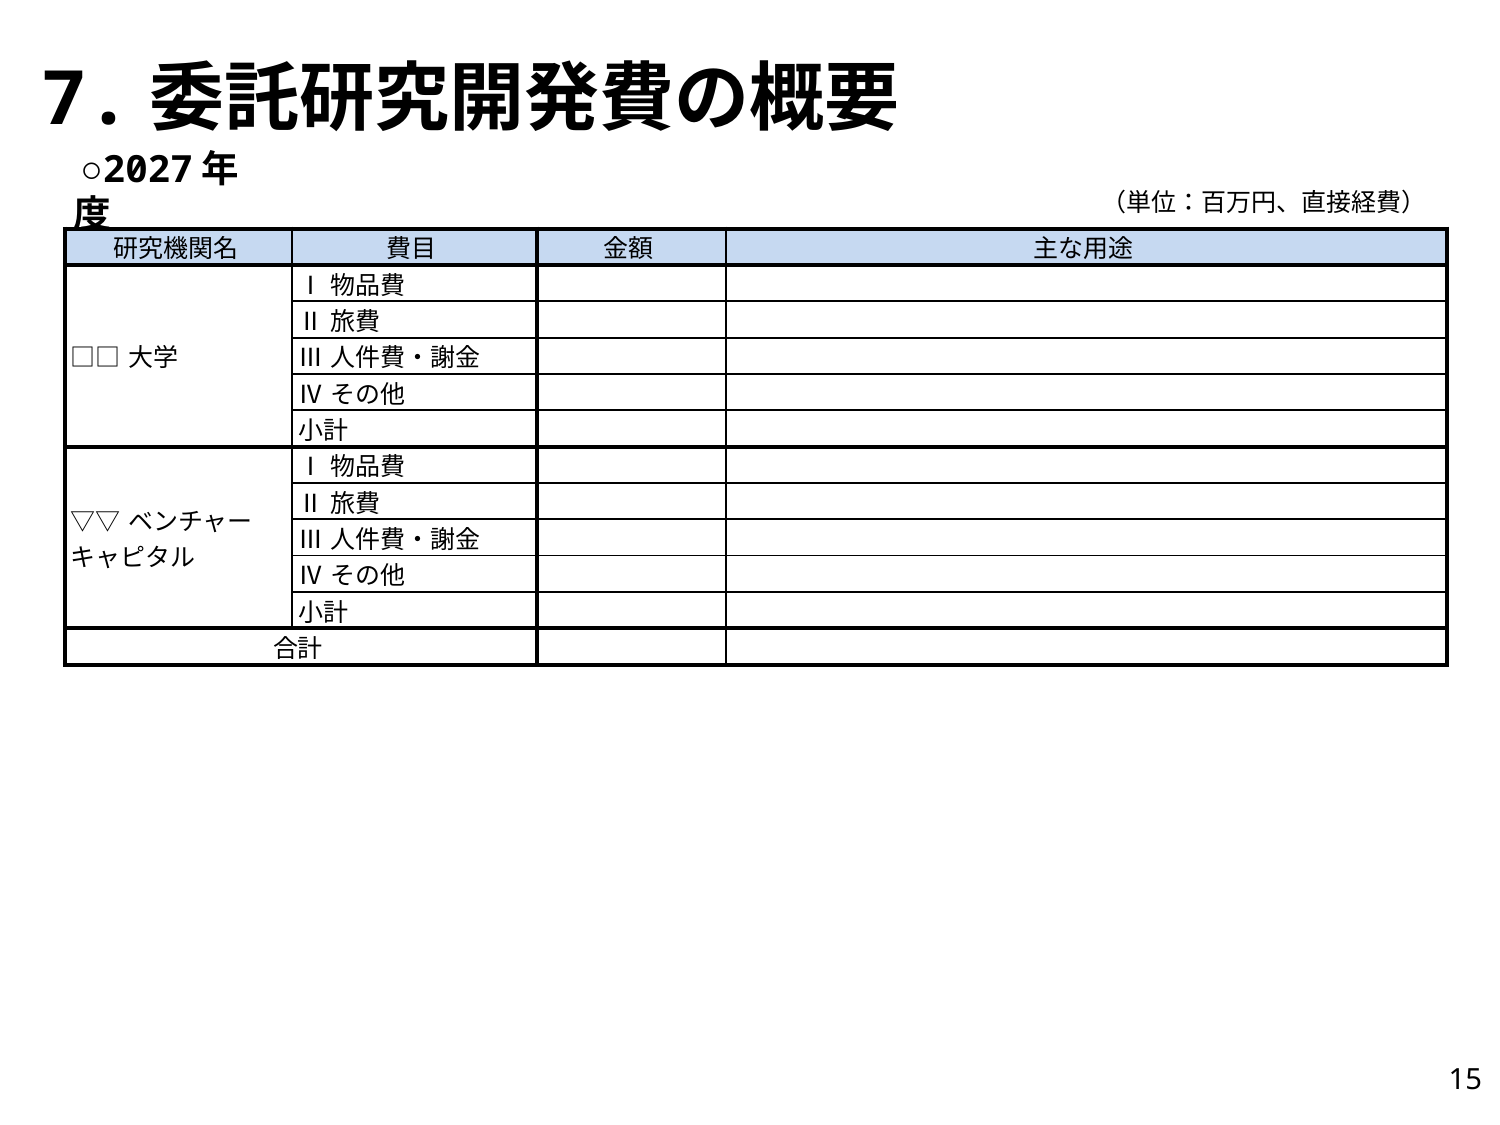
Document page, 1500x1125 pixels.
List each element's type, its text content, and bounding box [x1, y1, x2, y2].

table_cell [727, 411, 1445, 445]
table_cell [727, 302, 1445, 337]
text_box （単位：百万円、直接経費） [1080, 178, 1447, 224]
table_cell [727, 449, 1445, 482]
table_cell [727, 630, 1445, 663]
table_header 費目 [293, 231, 535, 263]
table_cell [539, 411, 725, 445]
table_cell [727, 593, 1445, 626]
table_cell Ⅱ旅費 [293, 302, 535, 337]
table_cell 小計 [293, 593, 535, 626]
table_cell [727, 375, 1445, 409]
title 7.委託研究開発費の概要 [35, 11, 1465, 178]
table_cell □□大学 [67, 267, 291, 445]
table_cell Ⅳその他 [293, 375, 535, 409]
table_cell [727, 520, 1445, 555]
table_cell [539, 375, 725, 409]
table_cell Ⅳその他 [293, 556, 535, 591]
table_cell [727, 556, 1445, 591]
table_header 主な用途 [727, 231, 1445, 263]
text_box ○2027年度 [58, 159, 285, 220]
table_cell [539, 520, 725, 555]
table_cell [539, 449, 725, 482]
table_cell [727, 484, 1445, 518]
table_cell 小計 [293, 411, 535, 445]
table_cell [539, 484, 725, 518]
table_header 研究機関名 [67, 231, 291, 263]
table_cell Ⅰ物品費 [293, 267, 535, 300]
table_cell 合計 [67, 630, 535, 663]
table_cell [539, 339, 725, 373]
table_cell [539, 556, 725, 591]
table_cell ▽▽ベンチャーキャピタル [67, 449, 291, 626]
slide_number 15 [1346, 1051, 1489, 1111]
table_cell Ⅲ人件費・謝金 [293, 520, 535, 555]
table_cell [727, 339, 1445, 373]
table_cell [539, 267, 725, 300]
table_cell Ⅰ物品費 [293, 449, 535, 482]
table_cell [539, 593, 725, 626]
table_cell Ⅲ人件費・謝金 [293, 339, 535, 373]
table_cell Ⅱ旅費 [293, 484, 535, 518]
table_cell [539, 630, 725, 663]
table_cell [727, 267, 1445, 300]
table_header 金額 [539, 231, 725, 263]
table_cell [539, 302, 725, 337]
